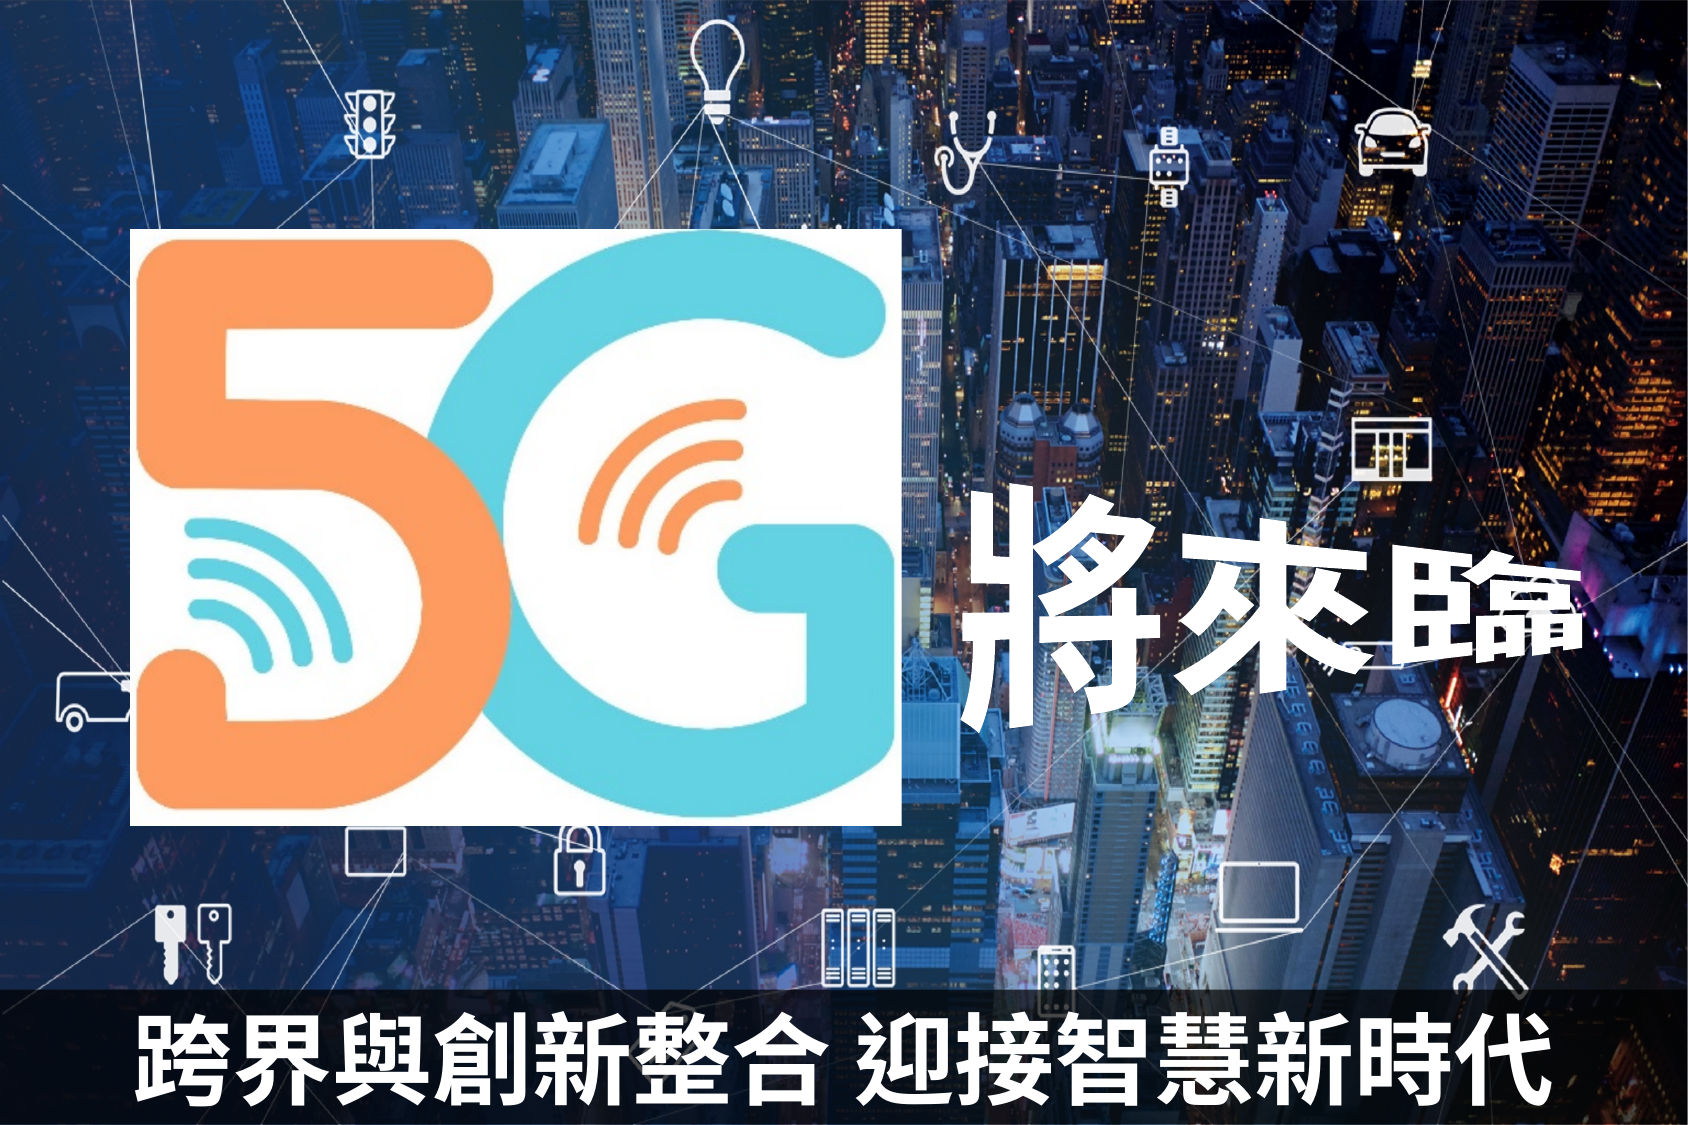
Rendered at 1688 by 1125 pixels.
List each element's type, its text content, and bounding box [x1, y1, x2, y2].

picture [0, 0, 1688, 1125]
text_box 跨界與創新整合 迎接智慧新時代 [0, 989, 1687, 1125]
